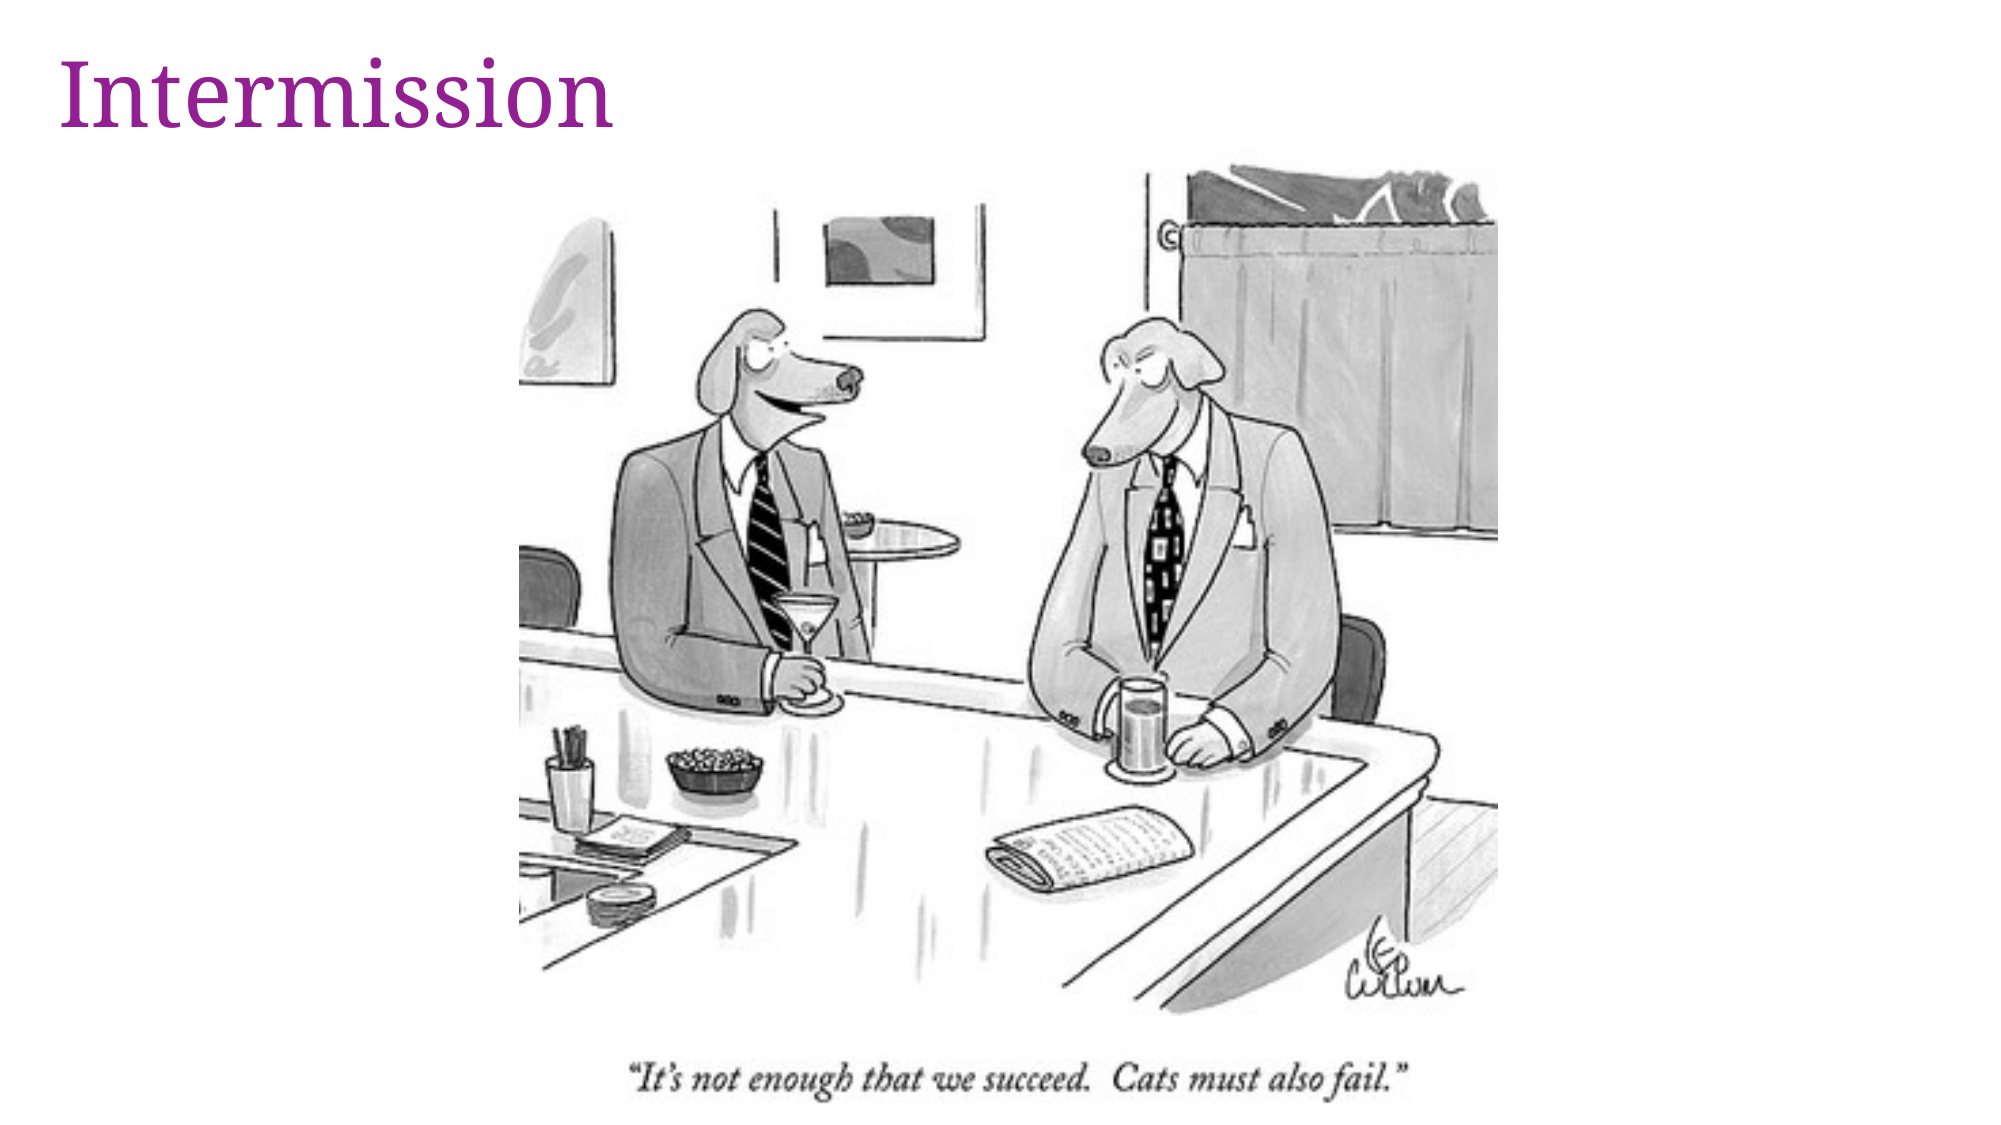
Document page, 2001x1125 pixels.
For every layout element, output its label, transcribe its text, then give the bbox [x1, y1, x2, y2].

title Intermission [43, 25, 1953, 171]
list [519, 147, 1498, 1125]
